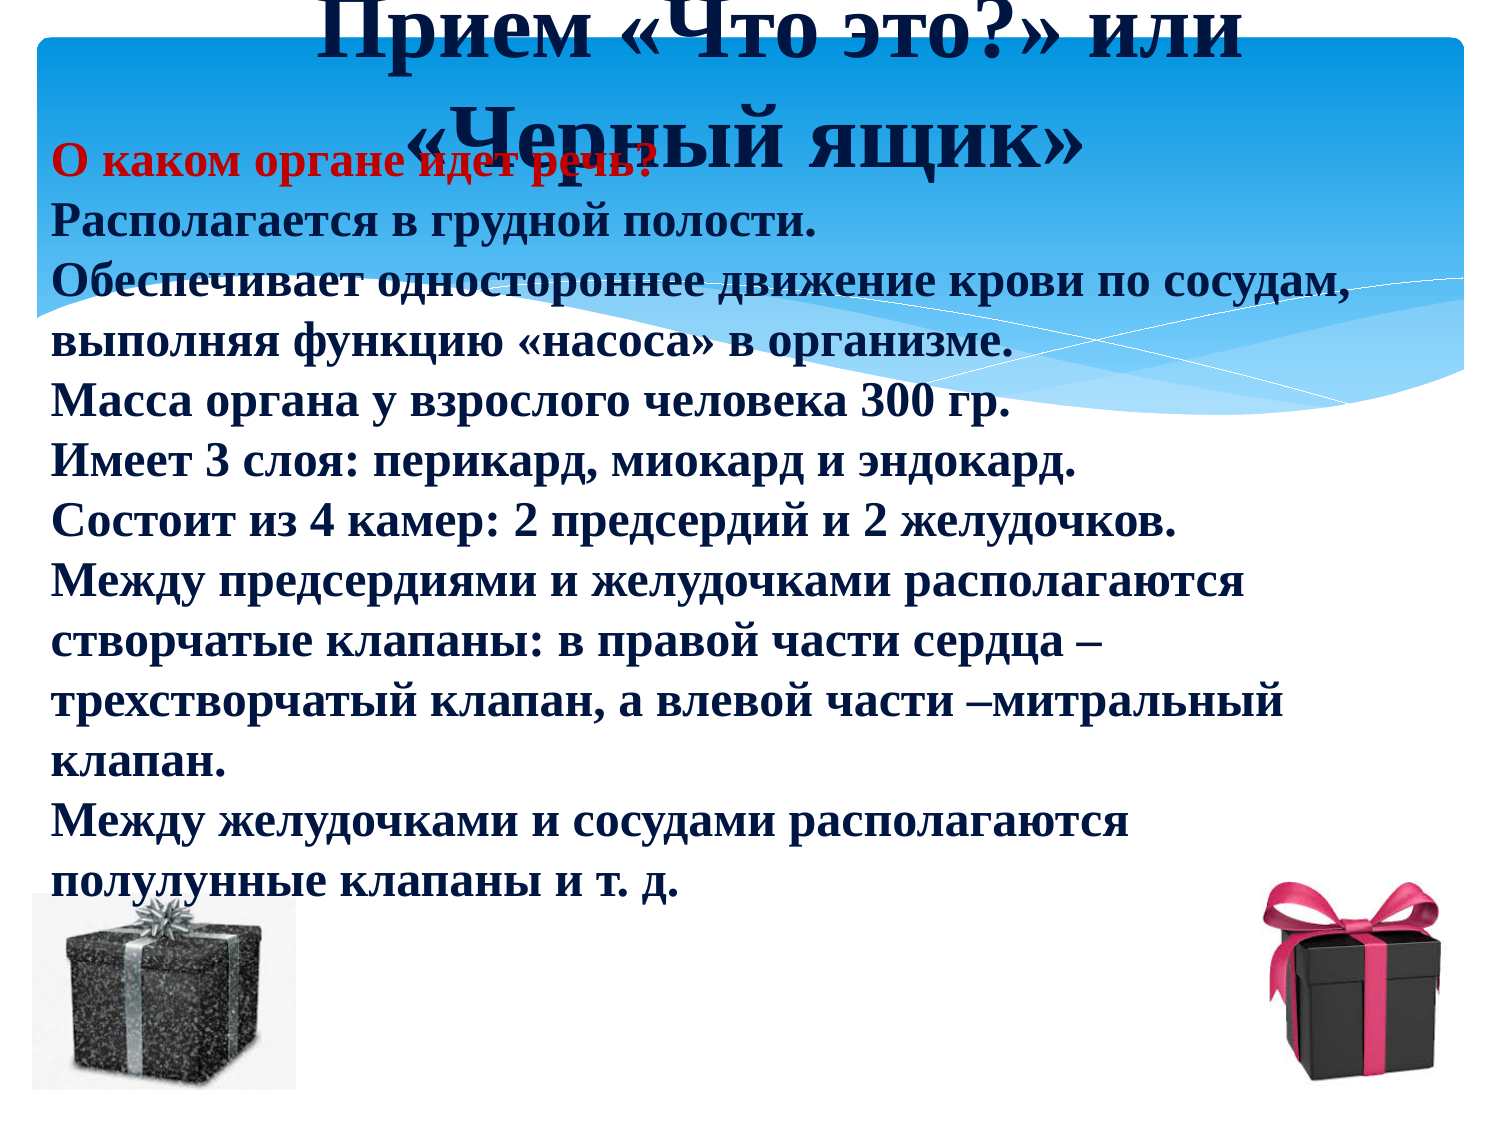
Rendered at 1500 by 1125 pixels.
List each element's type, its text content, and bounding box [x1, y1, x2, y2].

picture [1235, 864, 1475, 1104]
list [32, 892, 297, 1091]
title Прием «Что это?» или «Черный ящик» [53, 20, 1439, 132]
text_box О каком органе идет речь? Располагается в грудной полости. Обеспечивает одностороннее движение крови по сосудам, выполняя функцию «насоса» в организме. Масса органа у взрослого человека 300 гр. Имеет 3 слоя: перикард, миокард и эндокард. Состоит из 4 камер: 2 предсердий и 2 желудочков. Между предсердиями и желудочками располагаются створчатые клапаны: в правой части сердца – трехстворчатый клапан, а влевой части –митральный клапан. Между желудочками и сосудами располагаются полулунные клапаны и т. д. [35, 165, 1421, 1075]
